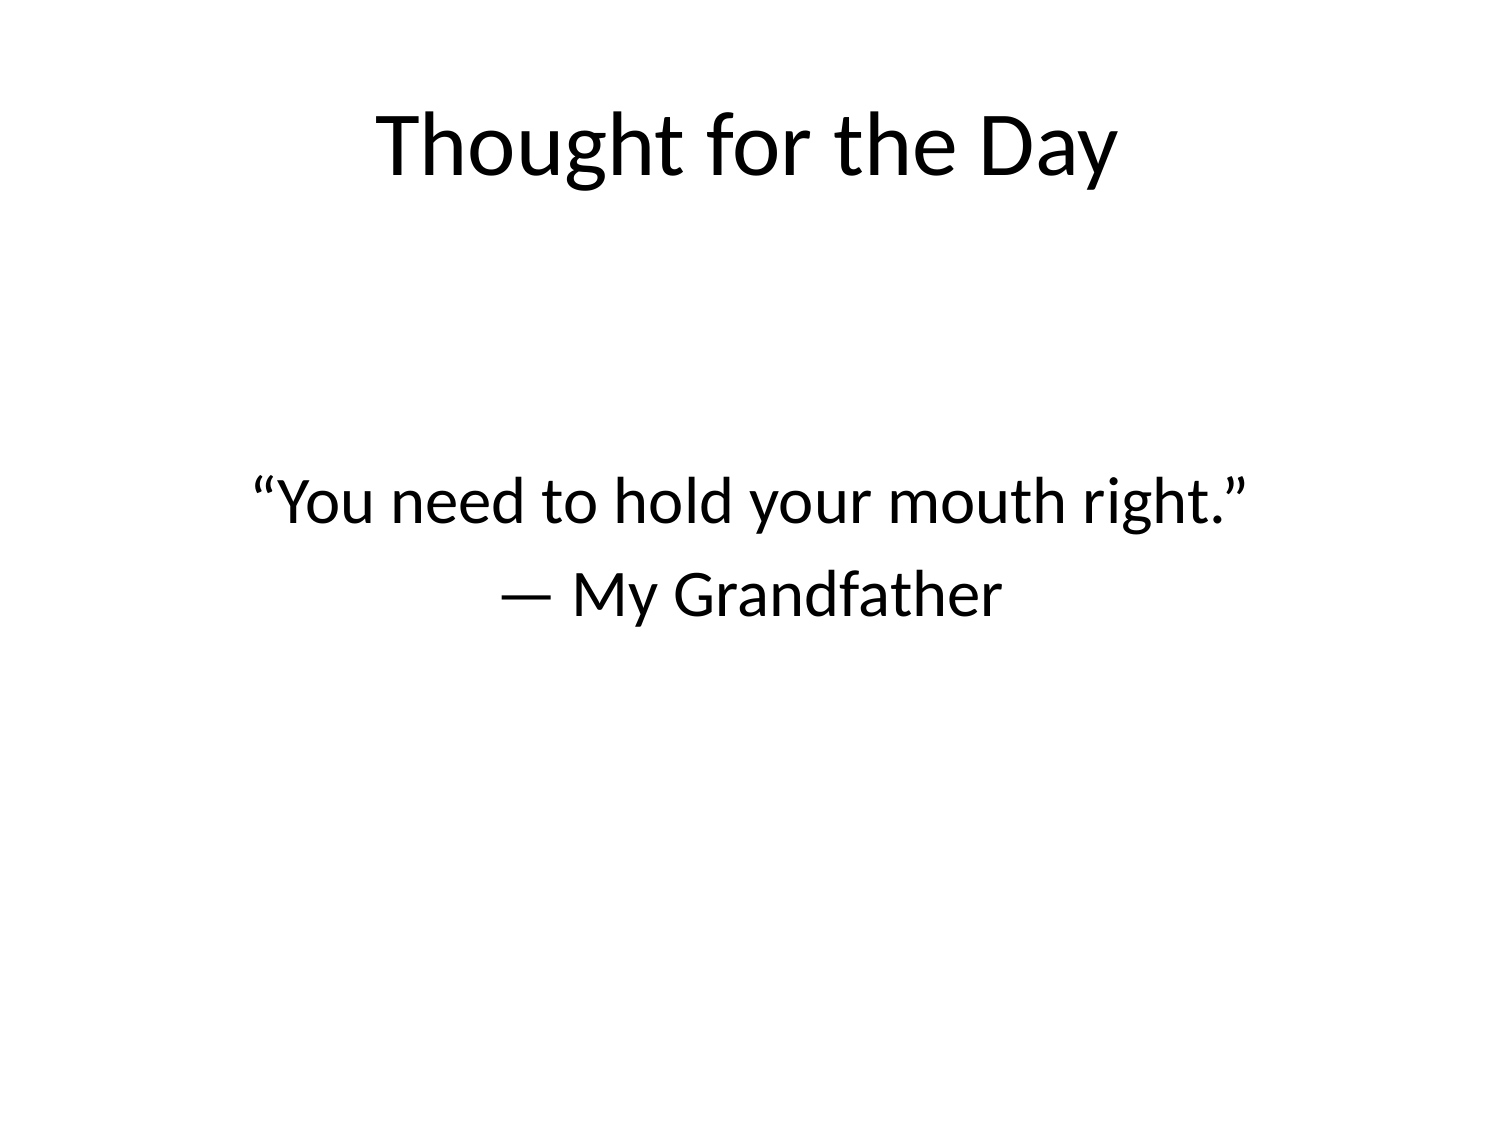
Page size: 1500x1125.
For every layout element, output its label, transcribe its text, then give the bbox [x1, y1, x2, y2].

title Thought for the Day [75, 45, 1425, 233]
list “You need to hold your mouth right.” — My Grandfather [75, 262, 1425, 1005]
